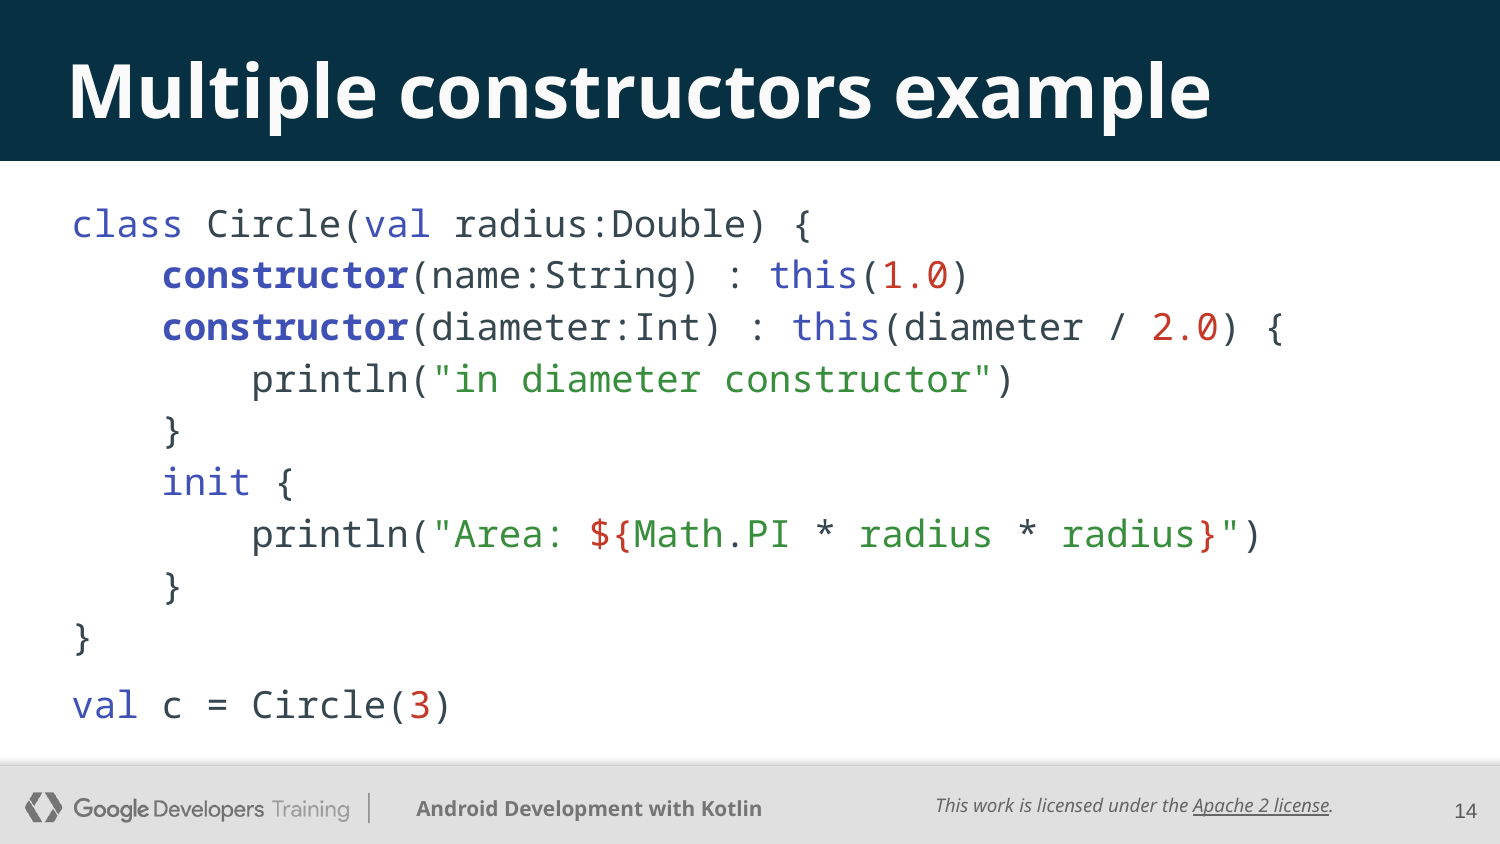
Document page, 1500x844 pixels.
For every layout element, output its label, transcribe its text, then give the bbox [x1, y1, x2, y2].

title Multiple constructors example [51, 28, 1449, 122]
picture [0, 161, 1500, 844]
slide_number ‹#› [1402, 777, 1493, 842]
list class Circle(val radius:Double) { constructor(name:String) : this(1.0) constructor(diameter:Int) : this(diameter / 2.0) { println("in diameter constructor") } init { println("Area: ${Math.PI * radius * radius}") } } val c = Circle(3) [56, 177, 1449, 761]
